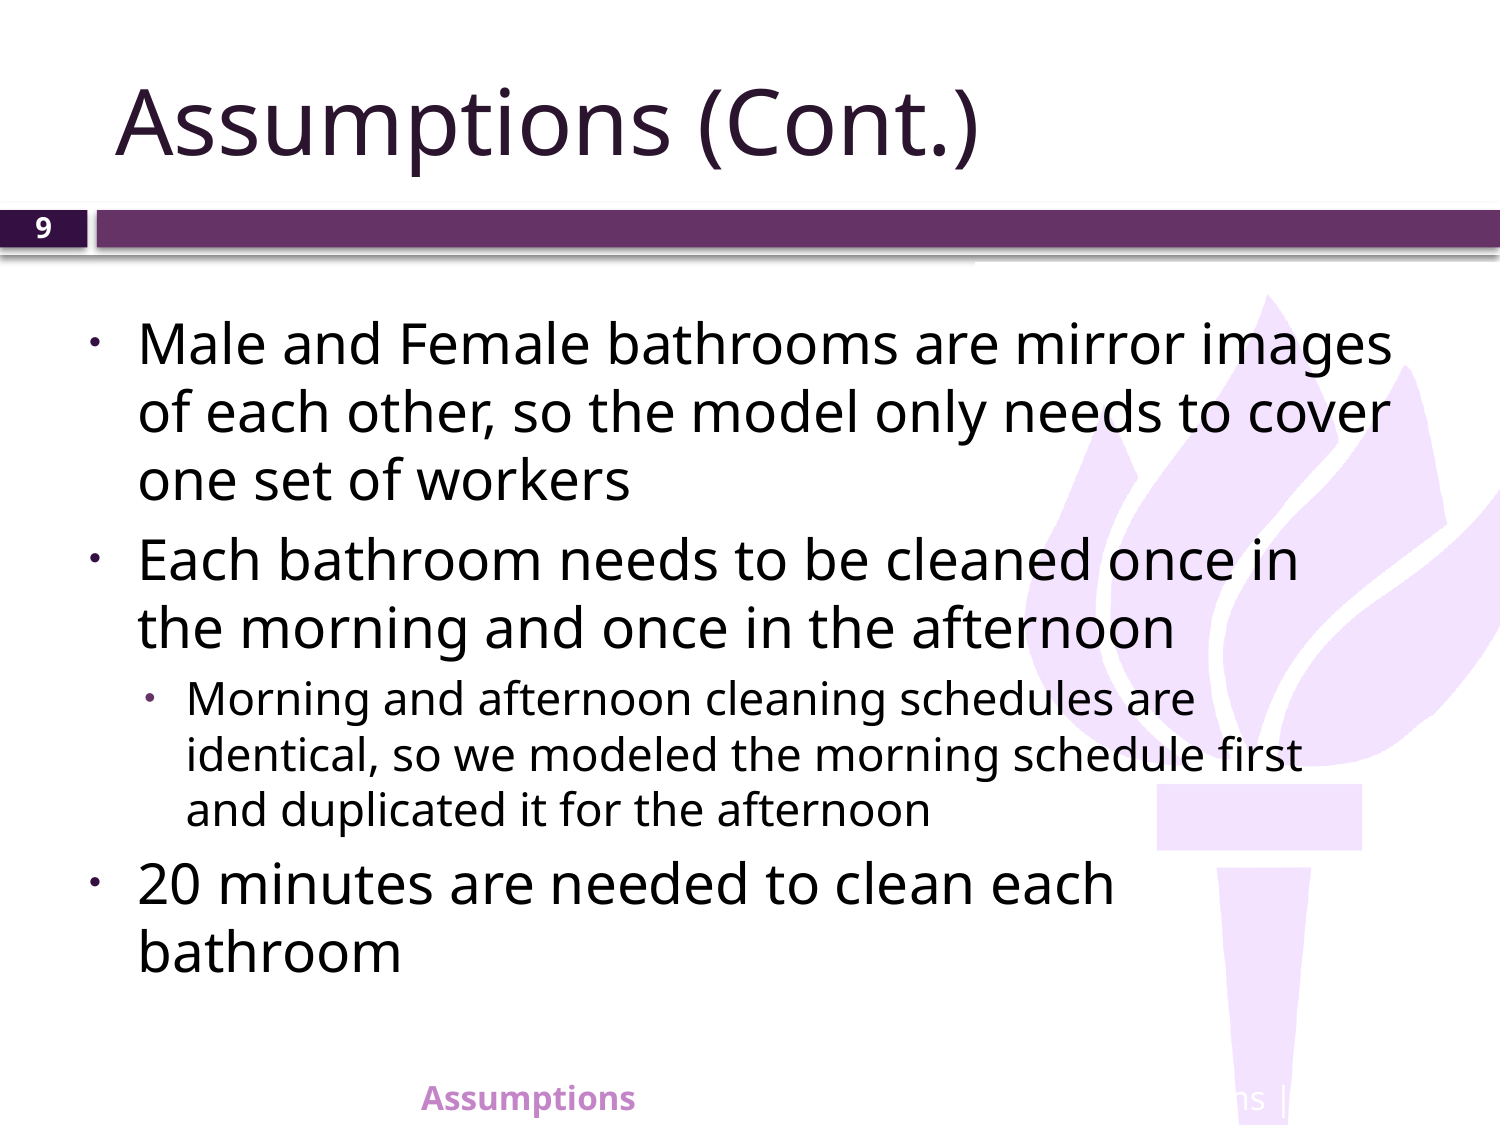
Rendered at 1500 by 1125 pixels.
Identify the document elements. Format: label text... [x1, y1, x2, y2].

list Male and Female bathrooms are mirror images of each other, so the model only needs to cover one set of workers Each bathroom needs to be cleaned once in the morning and once in the afternoon Morning and afternoon cleaning schedules are identical, so we modeled the morning schedule first and duplicated it for the afternoon 20 minutes are needed to clean each bathroom [74, 299, 968, 1000]
slide_number 9 [0, 208, 88, 249]
picture [974, 262, 1500, 1125]
text_box Background | Objective | Assumptions | Model | Findings | Recommendations | Benefits [0, 1069, 968, 1125]
title Assumptions (Cont.) [100, 37, 1438, 200]
